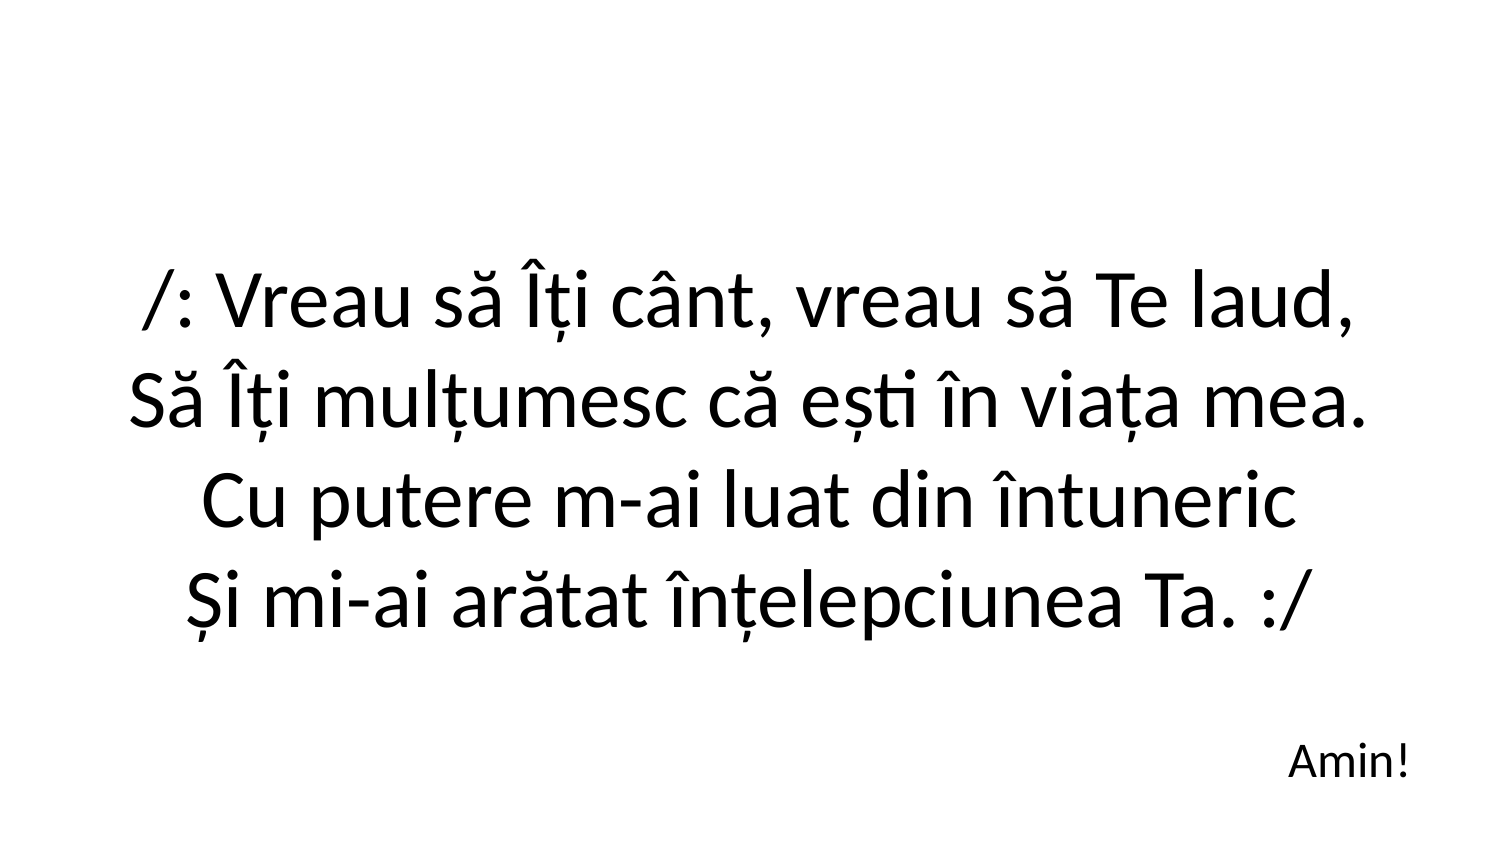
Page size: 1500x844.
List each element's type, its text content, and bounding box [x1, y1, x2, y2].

text_box Amin! [1273, 674, 1427, 795]
text_box /: Vreau să Îți cânt, vreau să Te laud, Să Îți mulțumesc că ești în viața mea. Cu putere m-ai luat din întuneric Și mi-ai arătat înțelepciunea Ta. :/ [113, 192, 1386, 652]
